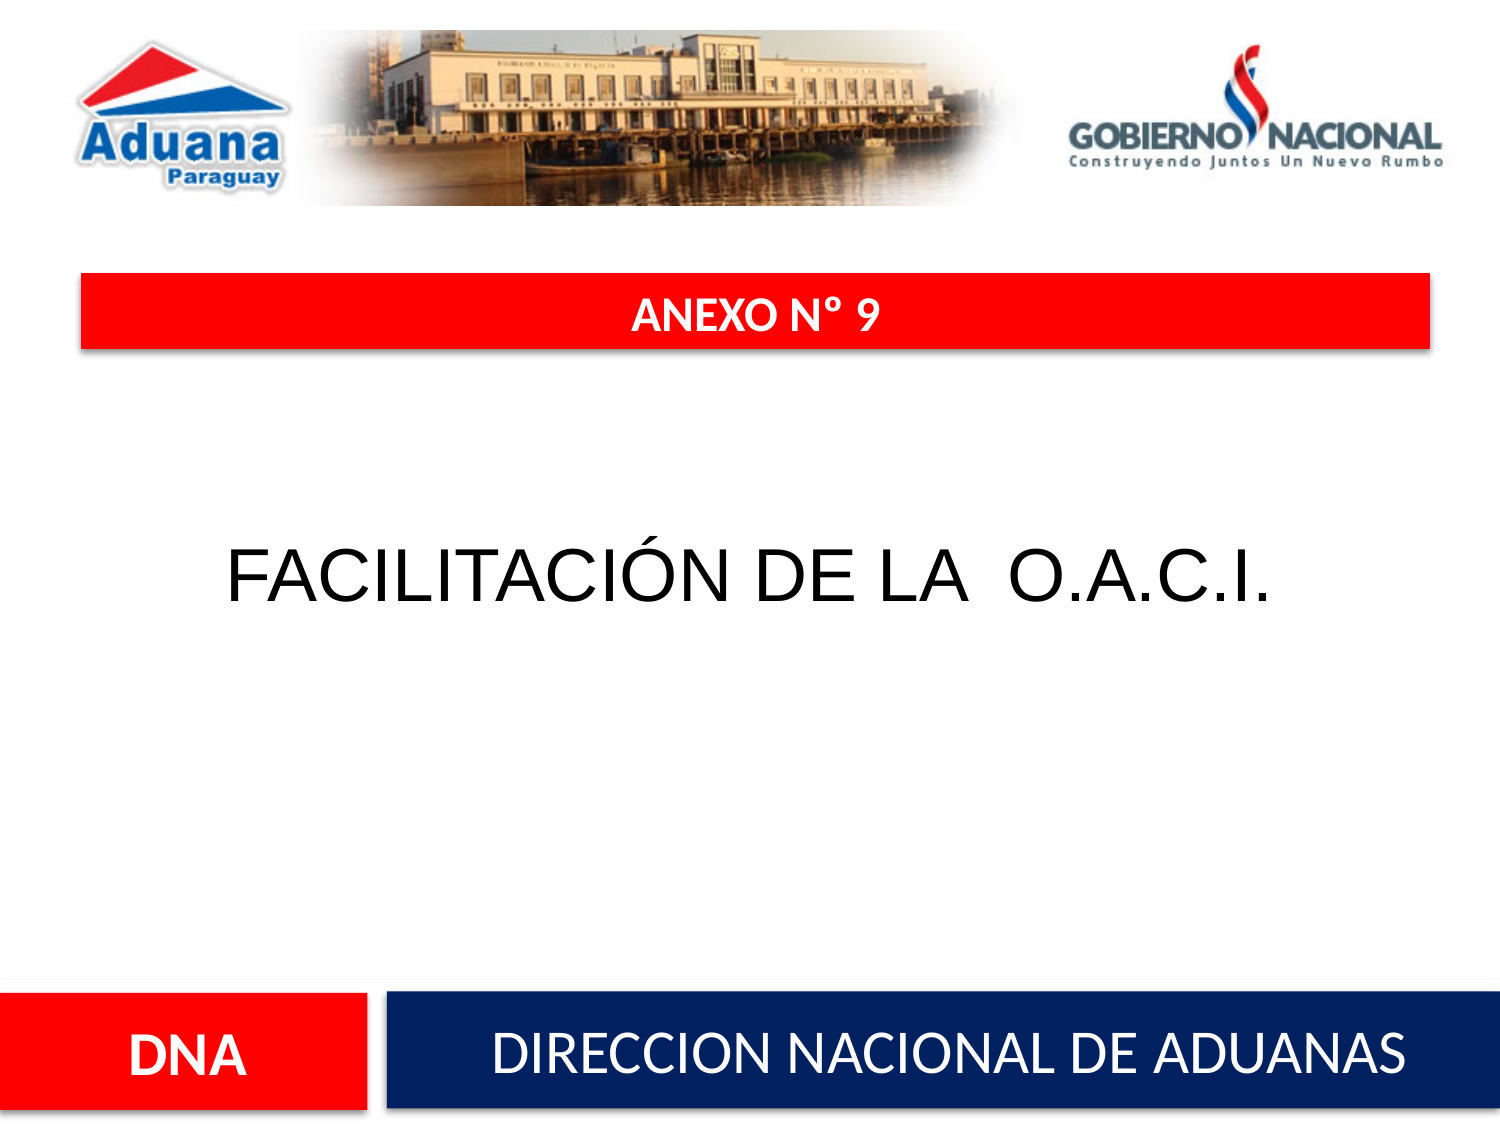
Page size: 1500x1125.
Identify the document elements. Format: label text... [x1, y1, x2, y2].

text_box ANEXO Nº 9 [81, 273, 1430, 349]
text_box DNA [64, 1005, 311, 1096]
picture [52, 30, 1460, 207]
text_box FACILITACIÓN DE LA O.A.C.I. [210, 519, 1289, 625]
subtitle DIRECCION NACIONAL DE ADUANAS [399, 992, 1500, 1106]
